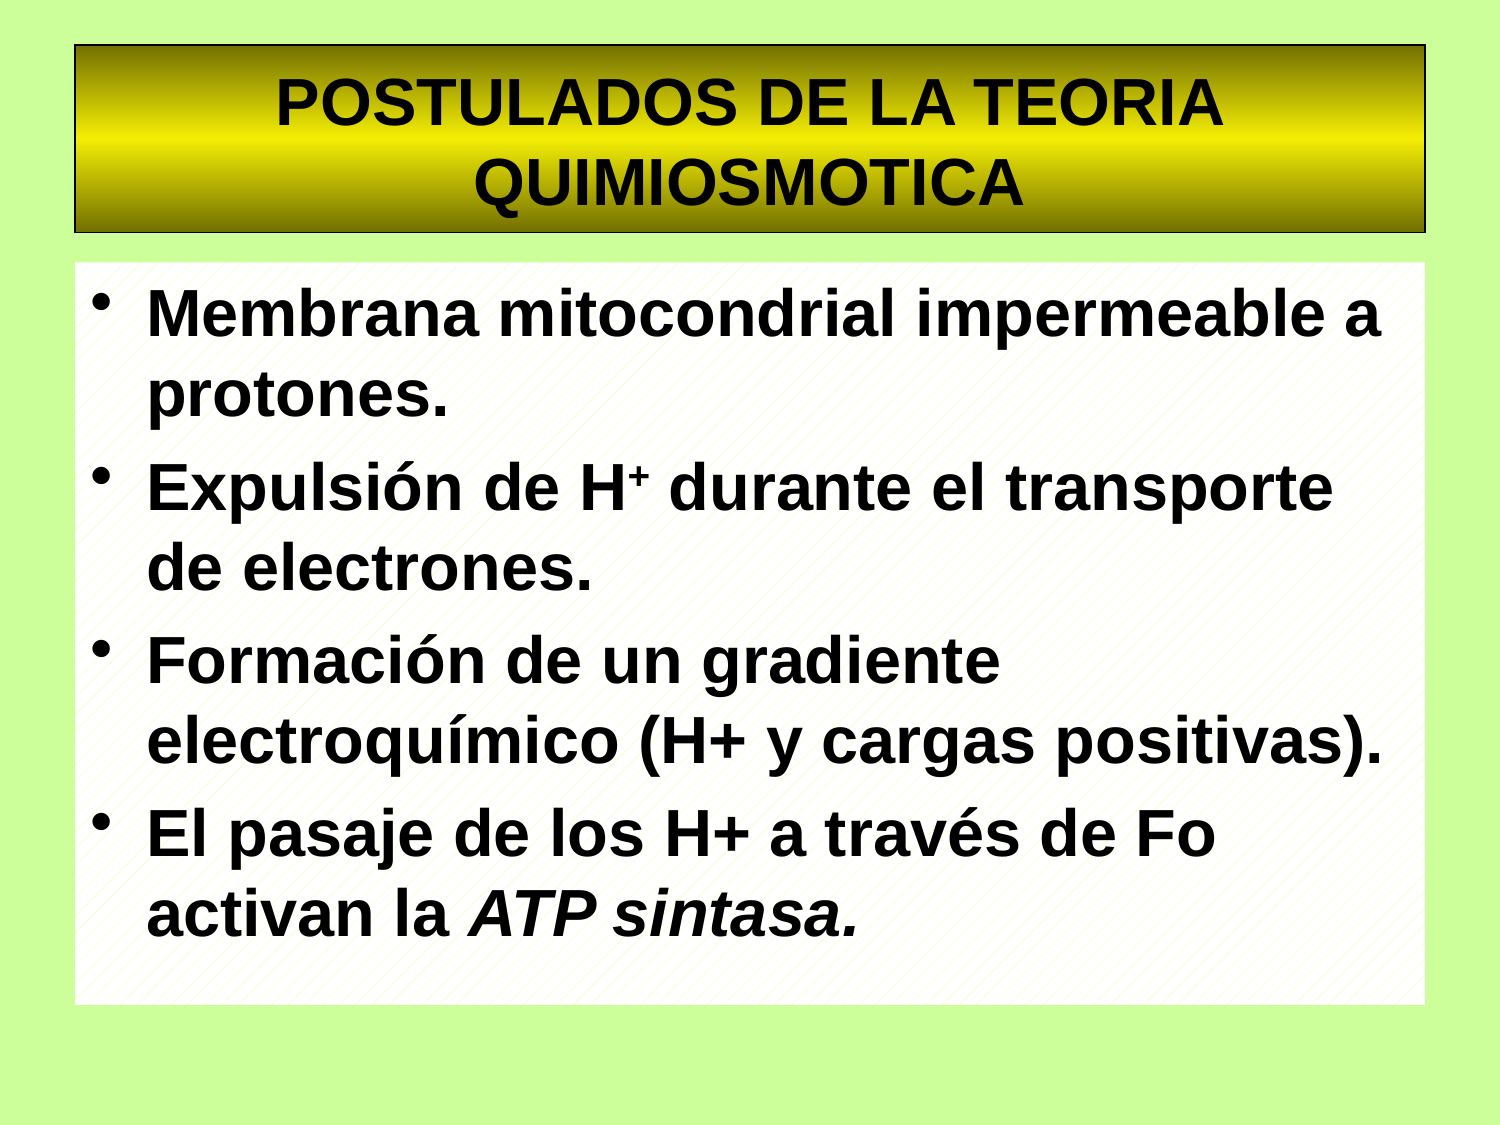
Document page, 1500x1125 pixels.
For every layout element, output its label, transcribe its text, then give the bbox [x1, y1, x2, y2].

title POSTULADOS DE LA TEORIA QUIMIOSMOTICA [74, 44, 1426, 233]
list Membrana mitocondrial impermeable a protones. Expulsión de H+ durante el transporte de electrones. Formación de un gradiente electroquímico (H+ y cargas positivas). El pasaje de los H+ a través de Fo activan la ATP sintasa. [74, 262, 1426, 1006]
